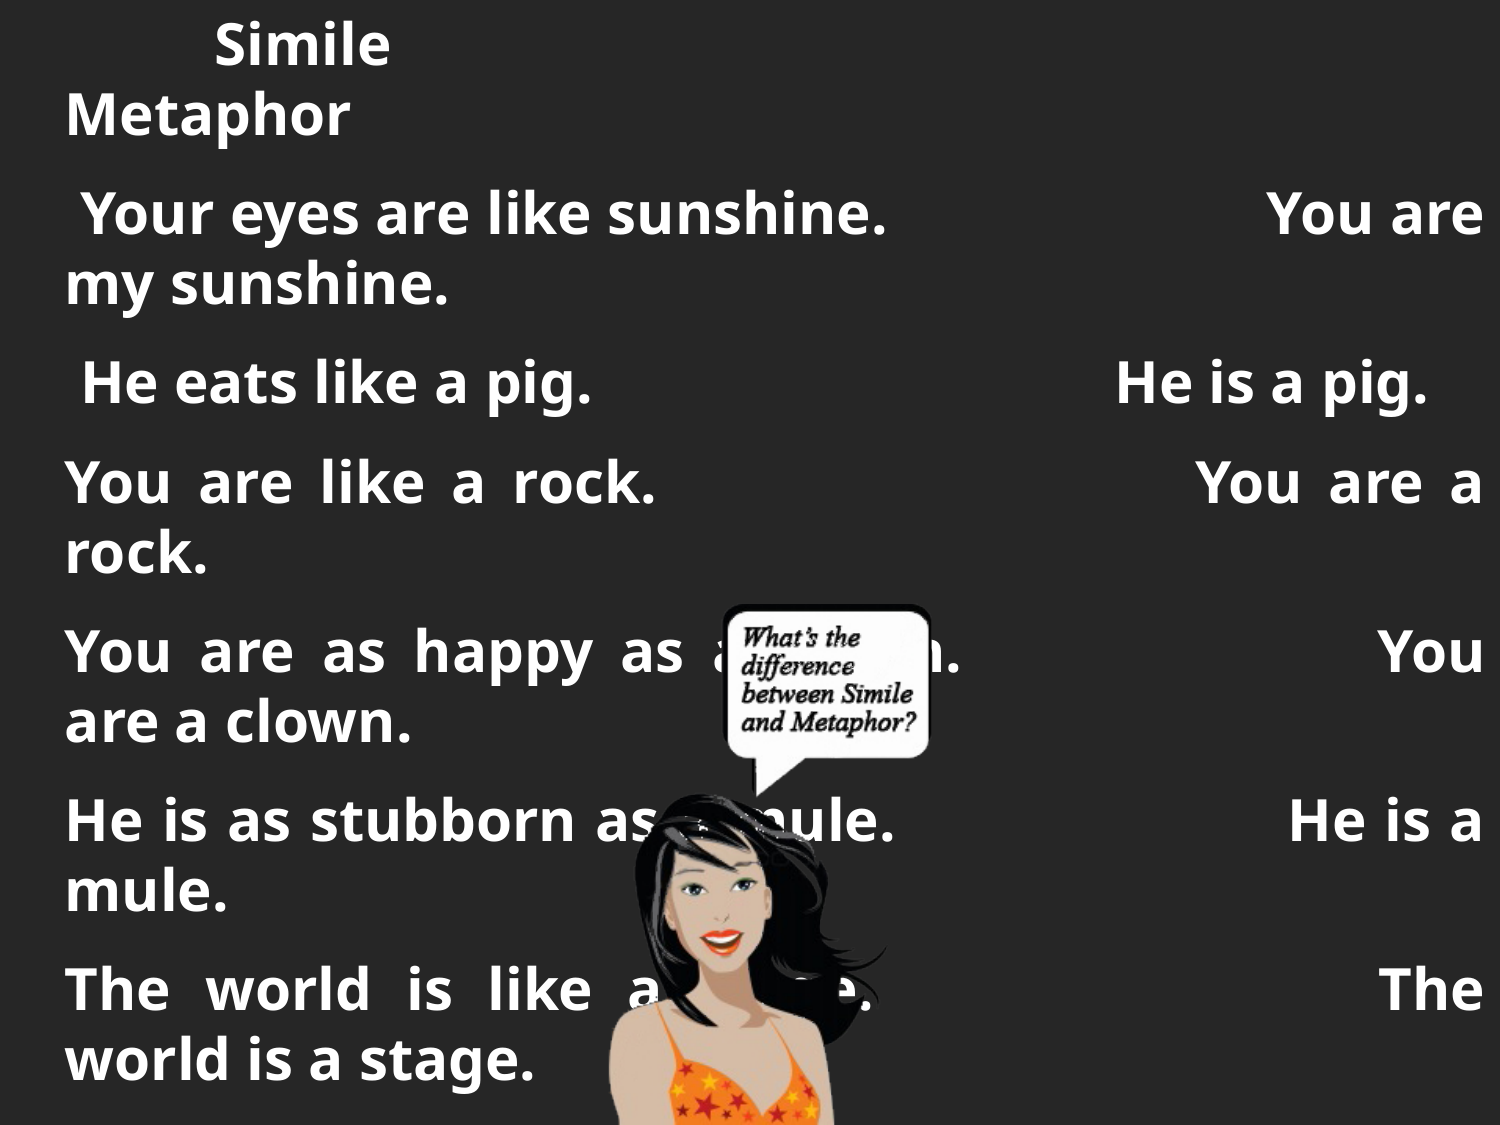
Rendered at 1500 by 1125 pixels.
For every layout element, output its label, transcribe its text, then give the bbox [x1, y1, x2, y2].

picture [587, 593, 943, 1125]
text_box Simile Metaphor Your eyes are like sunshine. You are my sunshine. He eats like a pig. He is a pig. You are like a rock. You are a rock. You are as happy as a clown. You are a clown. He is as stubborn as a mule. He is a mule. The world is like a stage. The world is a stage. The noise is like music to my ears. The noise is music to my ears. Her heart is like gold. Her heart is gold. Your thoughts are like a storm. Your thoughts are a storm. [50, 0, 1500, 1125]
